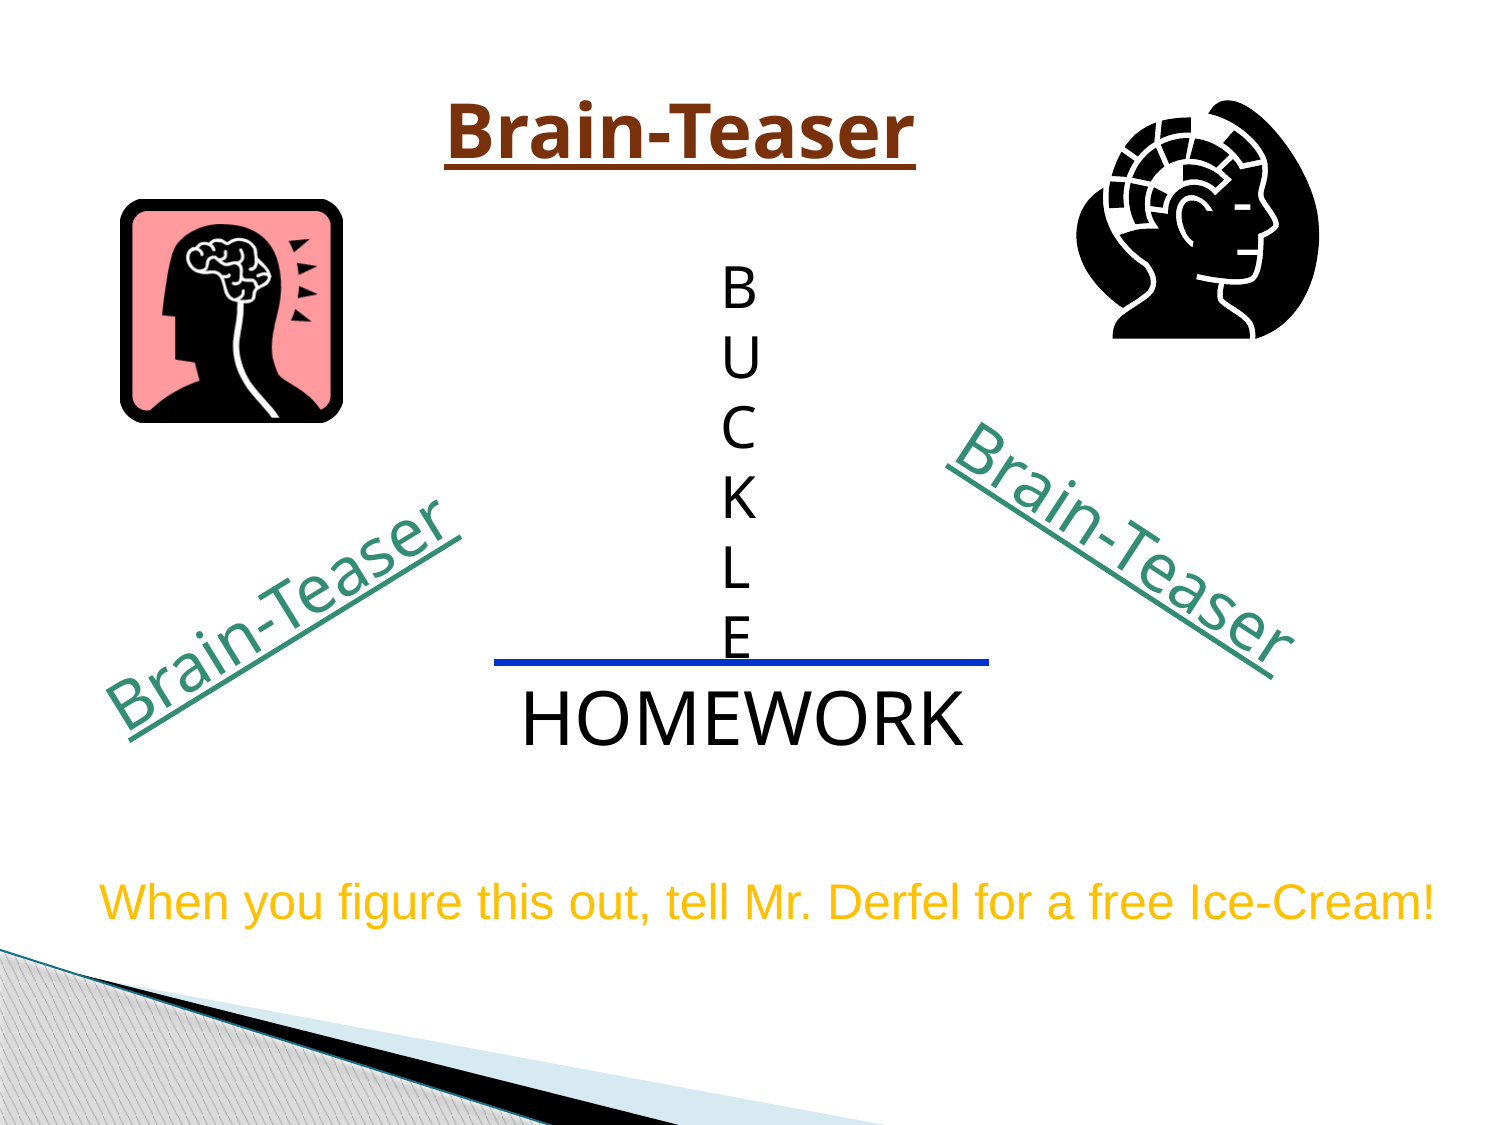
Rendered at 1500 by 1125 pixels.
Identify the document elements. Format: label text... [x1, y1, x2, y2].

text_box B U C K L E [705, 243, 778, 659]
picture [119, 199, 343, 424]
text_box HOMEWORK [504, 673, 979, 769]
text_box When you figure this out, tell Mr. Derfel for a free Ice-Cream! [84, 862, 1453, 938]
text_box Brain-Teaser [21, 419, 533, 800]
text_box Brain-Teaser [875, 348, 1382, 739]
text_box B U C K L E [705, 673, 778, 678]
title Brain-Teaser [360, 75, 1000, 182]
picture [1074, 99, 1321, 340]
